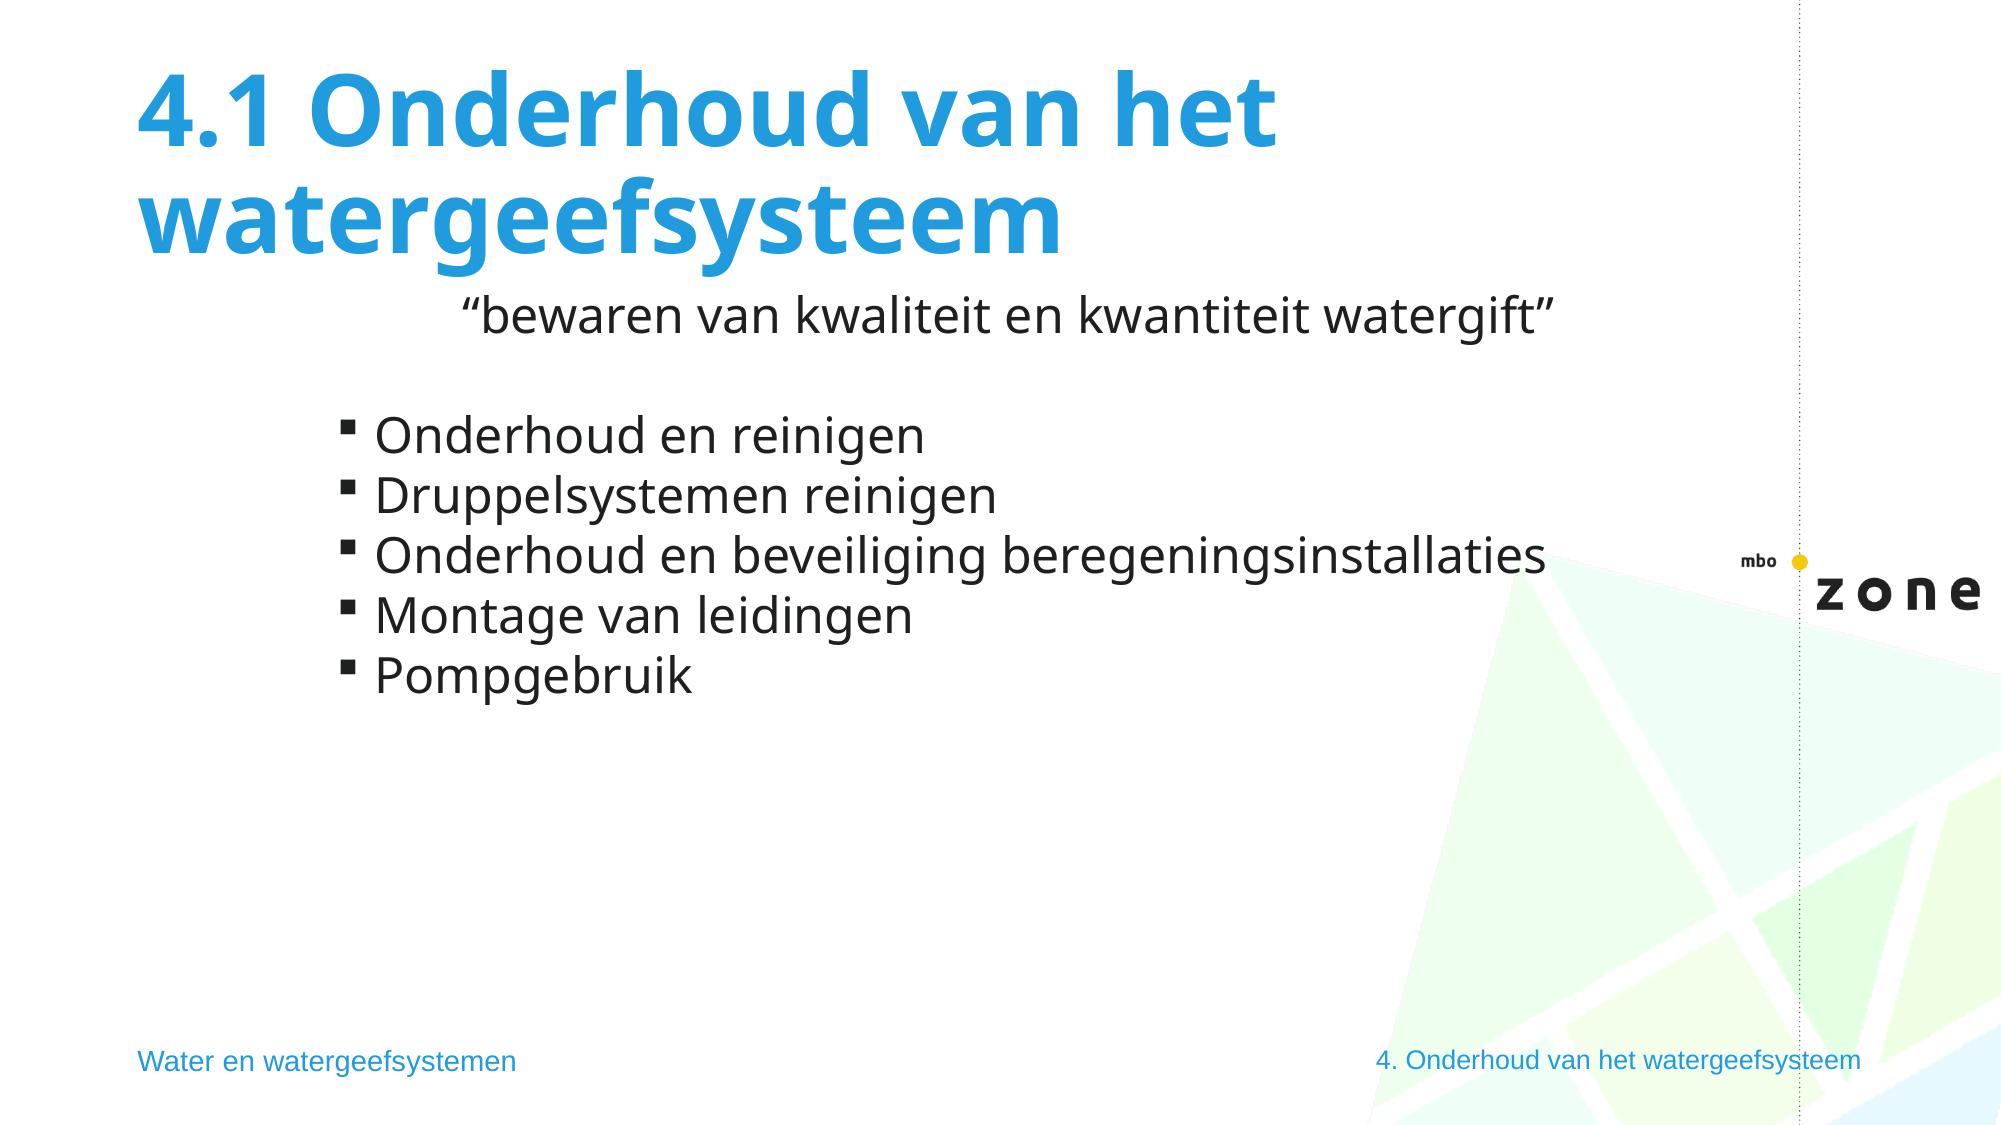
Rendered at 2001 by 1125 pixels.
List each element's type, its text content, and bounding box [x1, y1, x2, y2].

list Water en watergeefsystemen [137, 1042, 639, 1103]
picture [1596, 0, 2001, 1125]
list 4. Onderhoud van het watergeefsysteem [1334, 1042, 1863, 1103]
list “bewaren van kwaliteit en kwantiteit watergift” Onderhoud en reinigen Druppelsystemen reinigen Onderhoud en beveiliging beregeningsinstallaties Montage van leidingen Pompgebruik [336, 283, 1607, 998]
title 4.1 Onderhoud van het watergeefsysteem [137, 59, 2000, 278]
